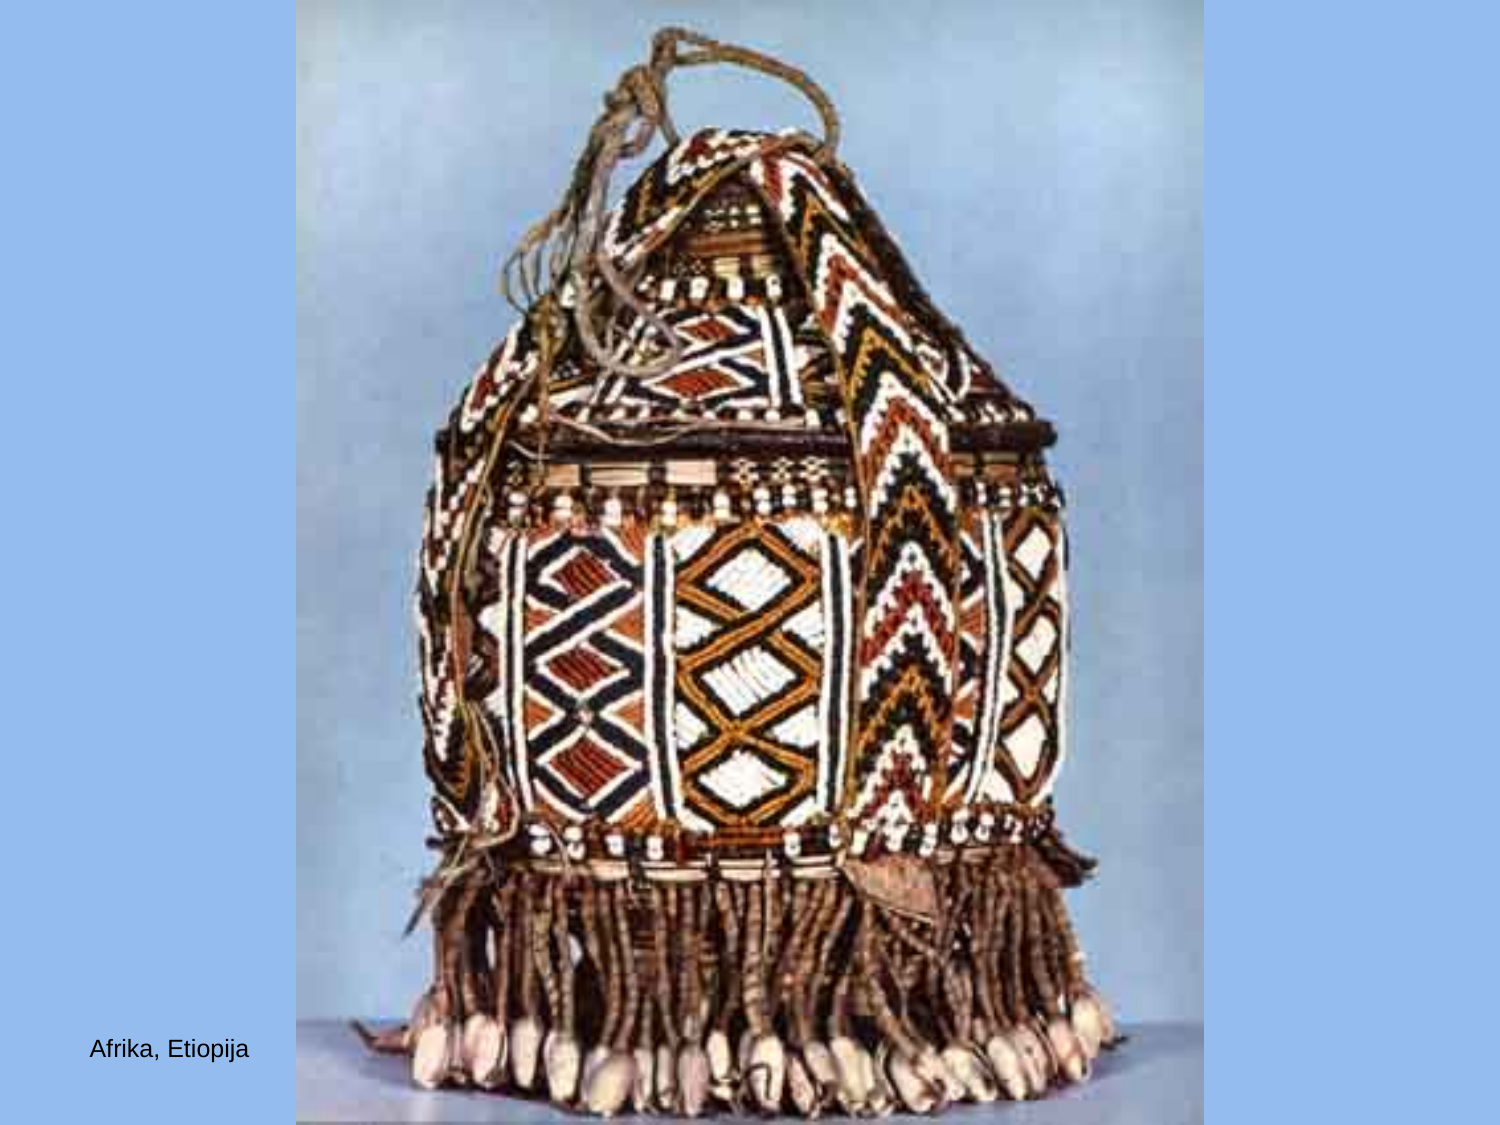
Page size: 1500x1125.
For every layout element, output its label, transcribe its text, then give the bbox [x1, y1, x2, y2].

picture [295, 0, 1204, 1125]
text_box Afrika, Etiopija [74, 1025, 265, 1070]
